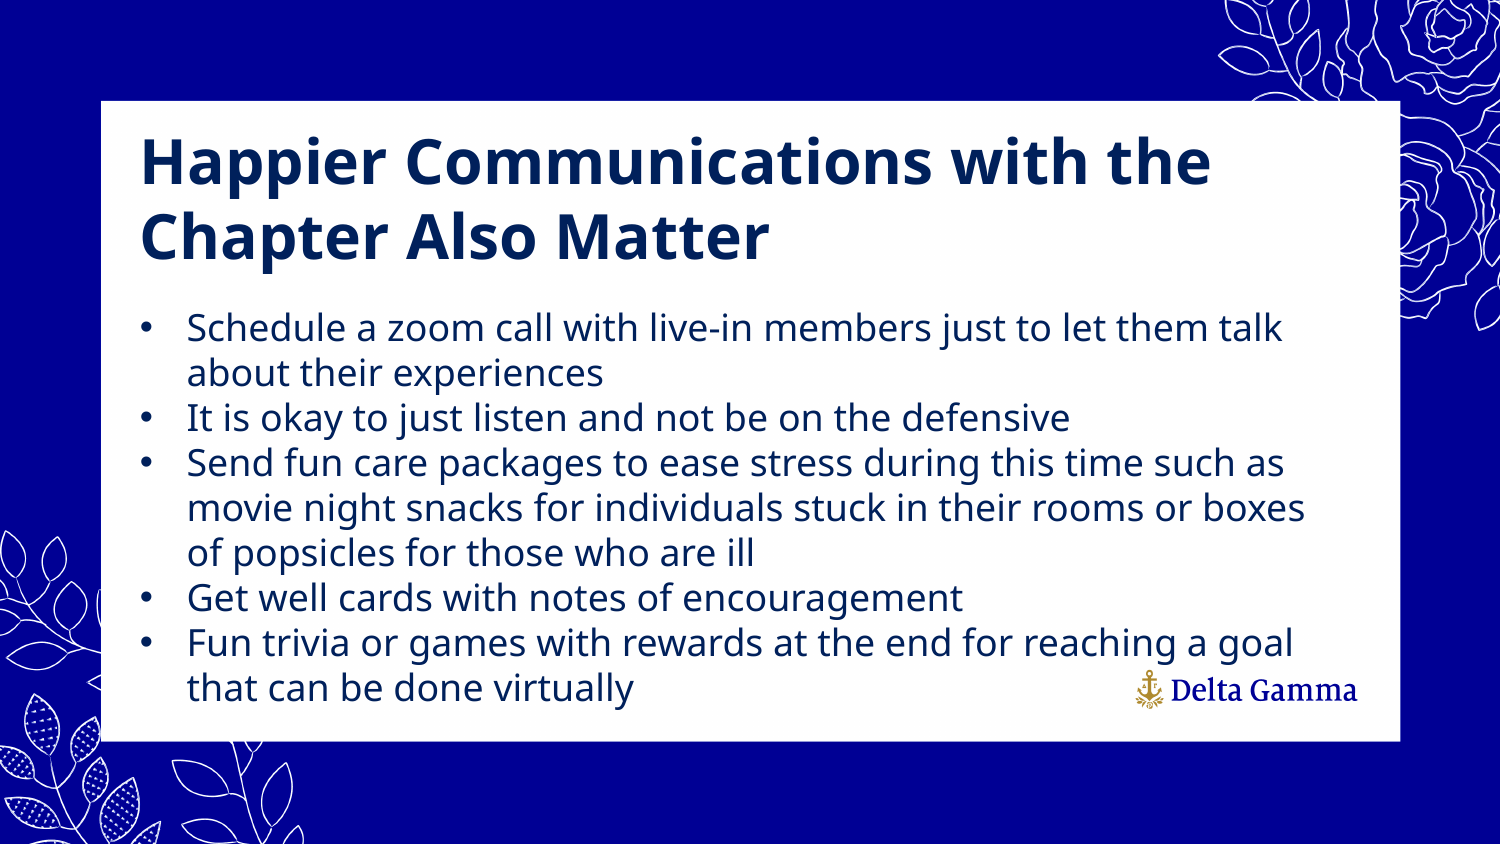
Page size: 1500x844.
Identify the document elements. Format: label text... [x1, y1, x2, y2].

text_box Happier Communications with the Chapter Also Matter [125, 114, 1288, 280]
text_box Schedule a zoom call with live-in members just to let them talk about their experiences It is okay to just listen and not be on the defensive Send fun care packages to ease stress during this time such as movie night snacks for individuals stuck in their rooms or boxes of popsicles for those who are ill Get well cards with notes of encouragement Fun trivia or games with rewards at the end for reaching a goal that can be done virtually [125, 296, 1363, 717]
picture [0, 0, 1500, 844]
